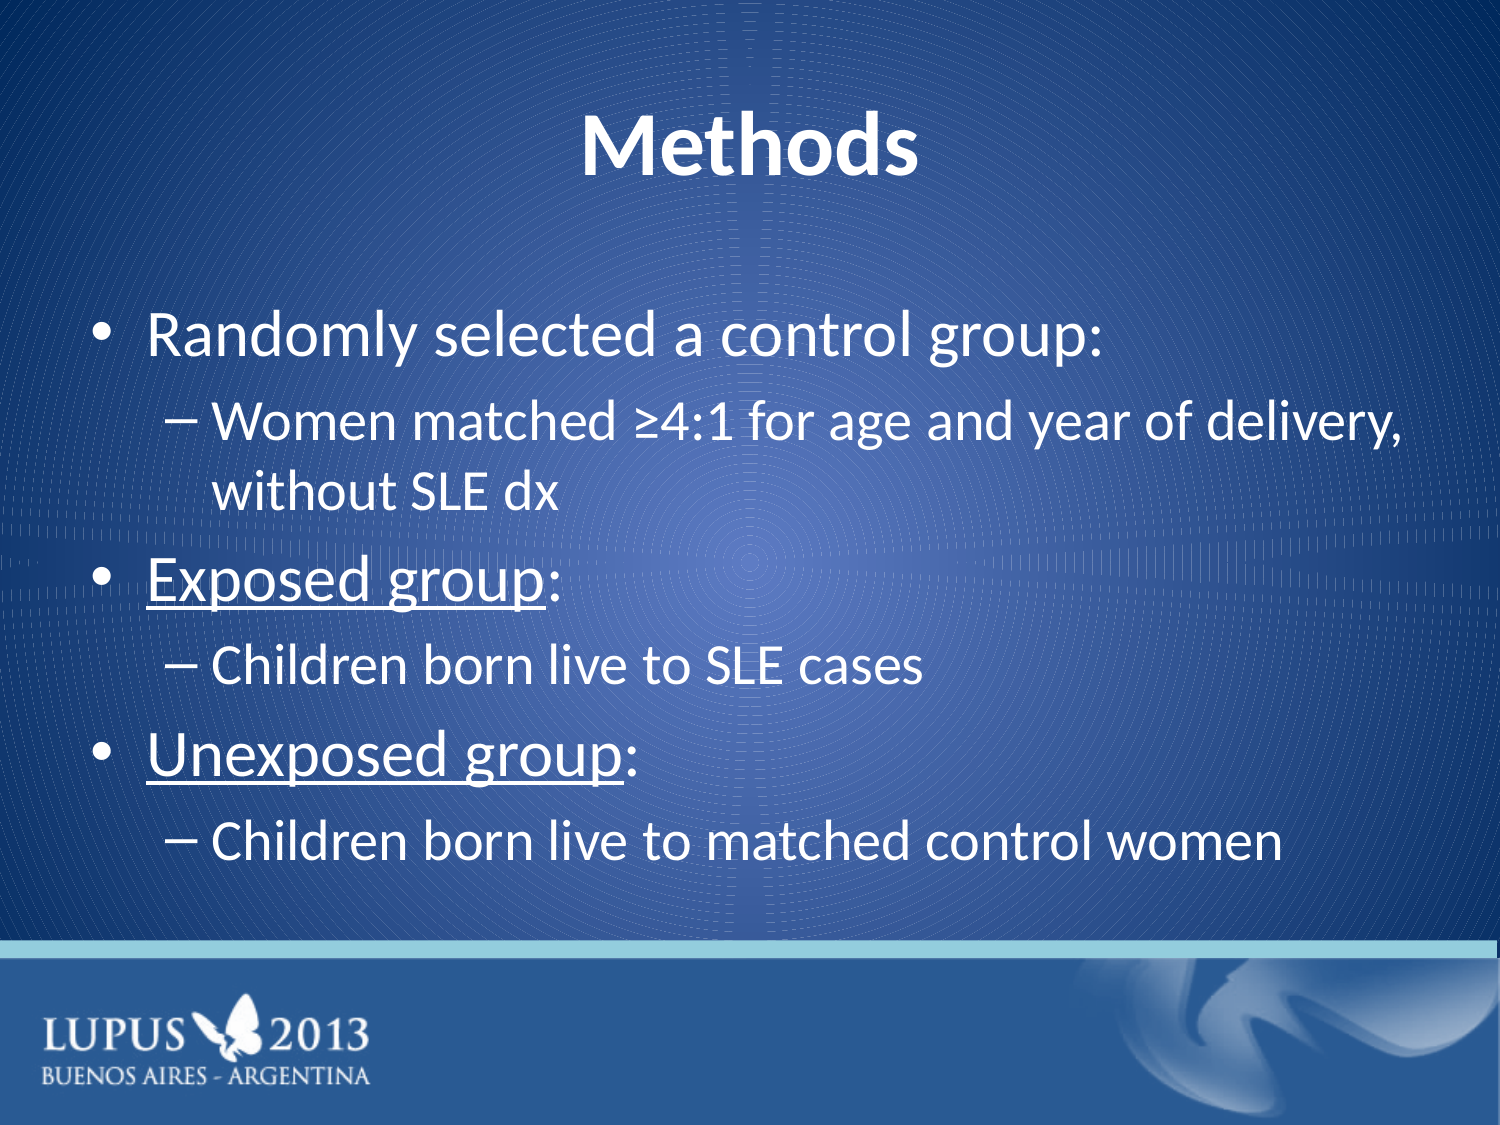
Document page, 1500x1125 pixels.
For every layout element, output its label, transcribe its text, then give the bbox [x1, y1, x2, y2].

list Randomly selected a control group: Women matched ≥4:1 for age and year of delivery, without SLE dx Exposed group: Children born live to SLE cases Unexposed group: Children born live to matched control women [75, 282, 1500, 1025]
title Methods [75, 45, 1425, 233]
